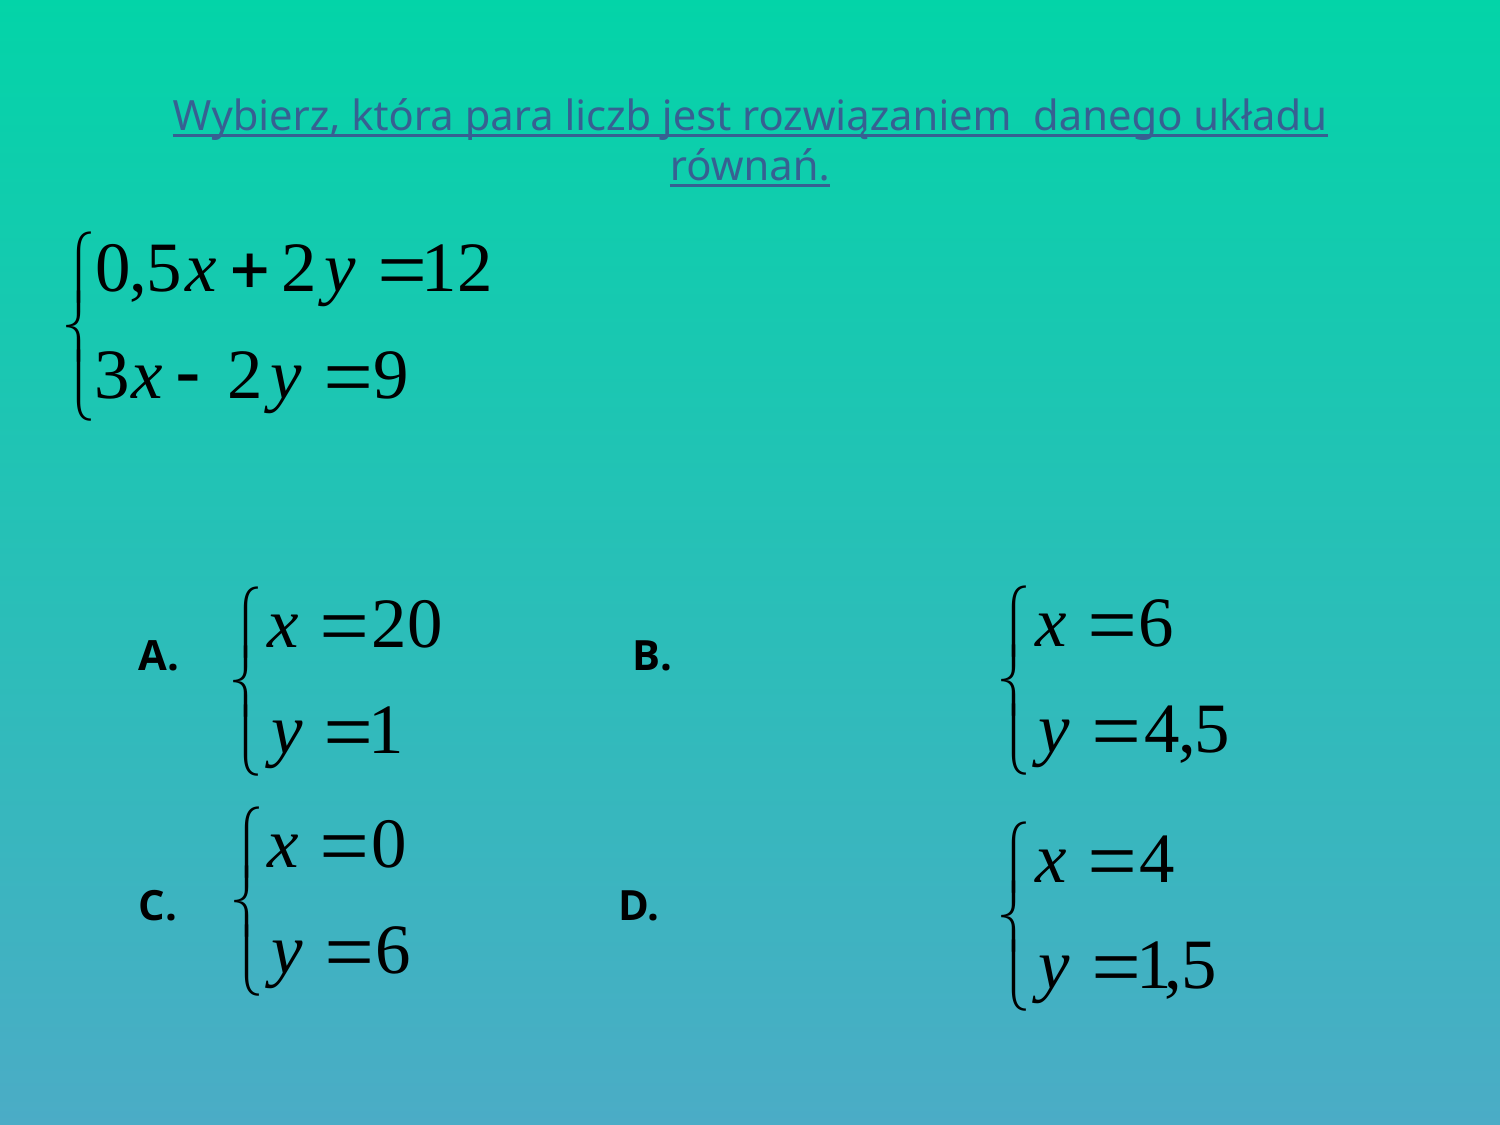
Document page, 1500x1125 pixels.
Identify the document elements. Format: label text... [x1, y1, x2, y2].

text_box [985, 810, 1229, 1024]
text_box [985, 573, 1241, 787]
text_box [217, 575, 455, 789]
text_box B. C. D. [423, 621, 1435, 937]
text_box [218, 794, 420, 1008]
text_box B. C. D. [123, 621, 215, 937]
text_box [49, 219, 506, 433]
title Wybierz, która para liczb jest rozwiązaniem danego układu równań. [75, 45, 1425, 233]
